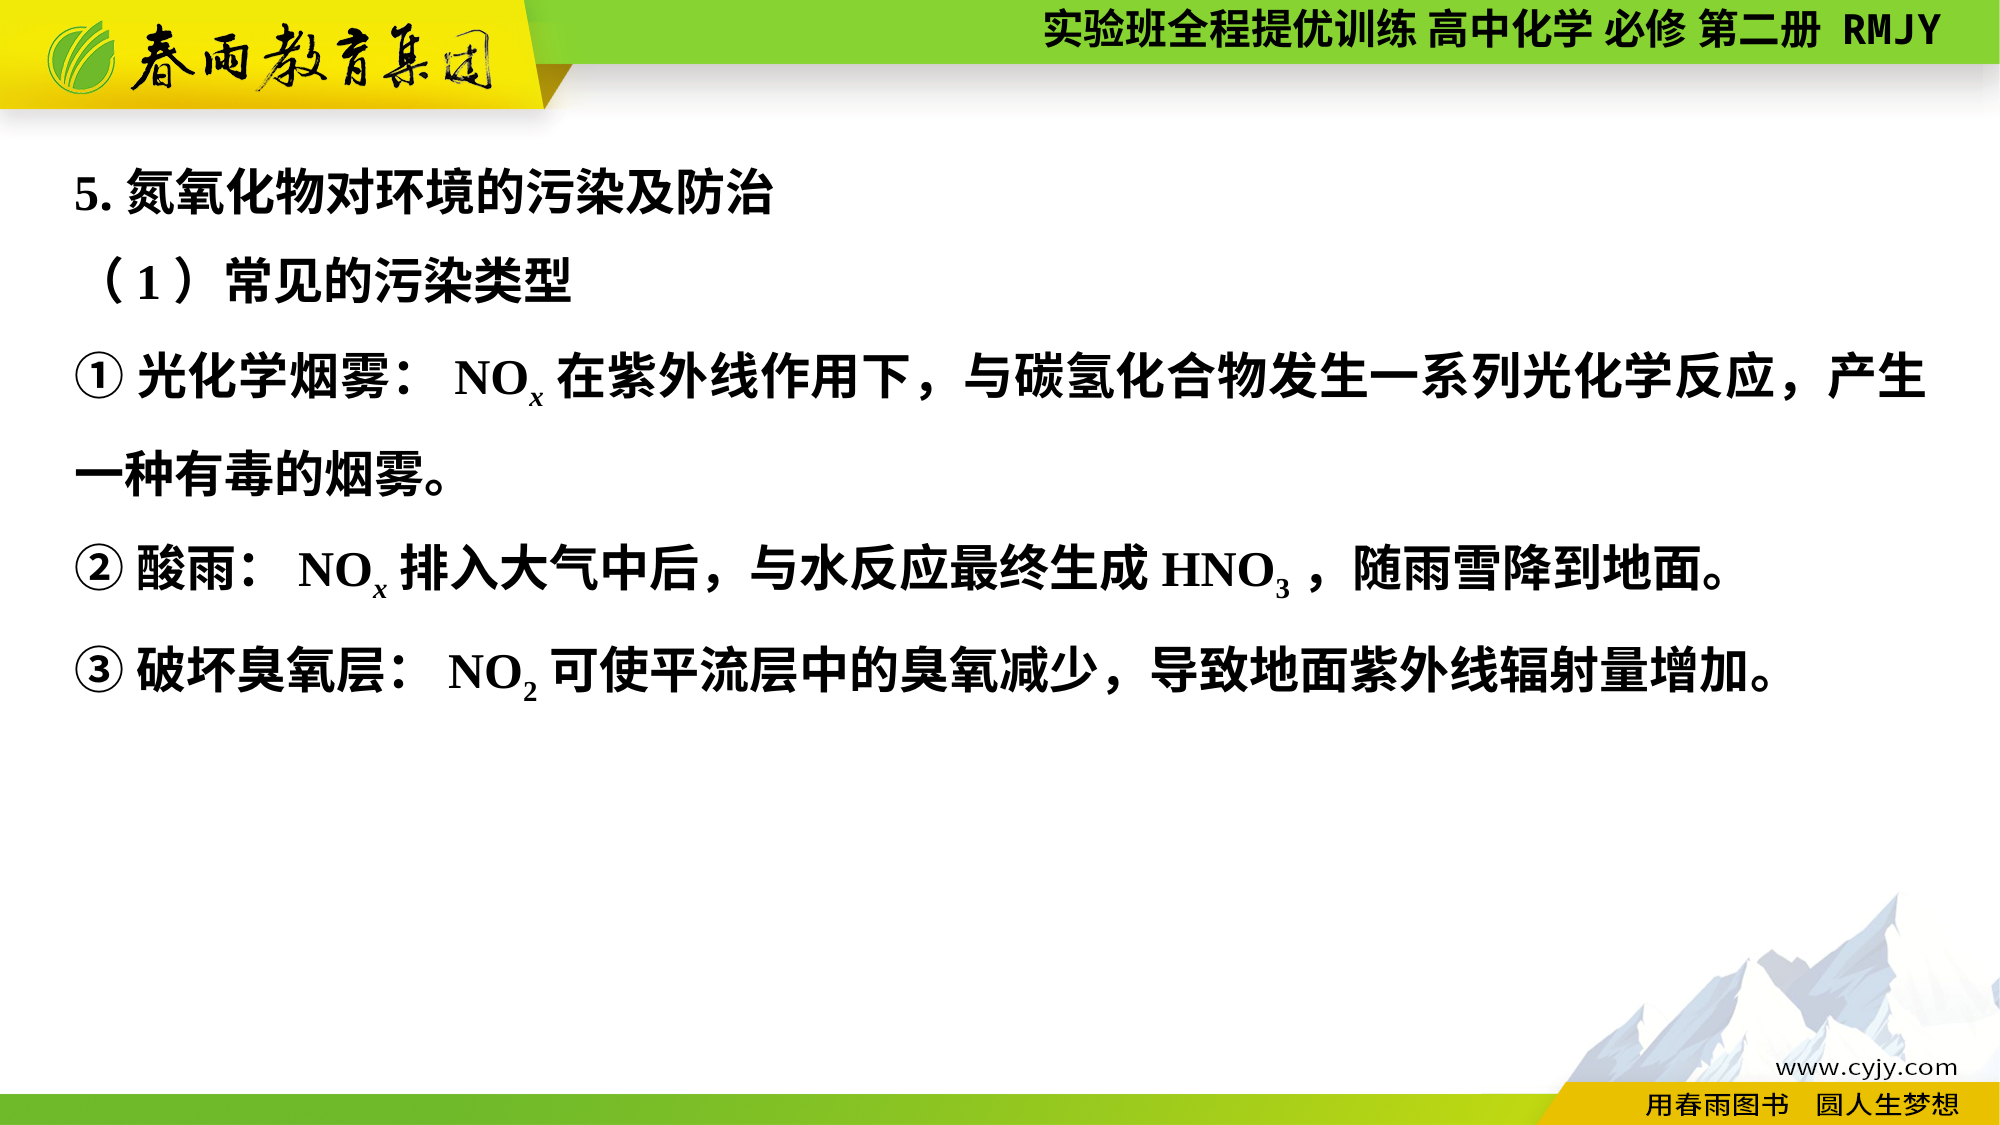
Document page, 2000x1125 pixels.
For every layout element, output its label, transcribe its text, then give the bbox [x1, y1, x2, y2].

picture [0, 0, 2000, 1125]
list 5.氮氧化物对环境的污染及防治 （1）常见的污染类型 ①光化学烟雾：NOx在紫外线作用下，与碳氢化合物发生一系列光化学反应，产生一种有毒的烟雾。 ②酸雨：NOx排入大气中后，与水反应最终生成HNO3，随雨雪降到地面。 ③破坏臭氧层：NO2可使平流层中的臭氧减少，导致地面紫外线辐射量增加。 [59, 122, 1944, 683]
